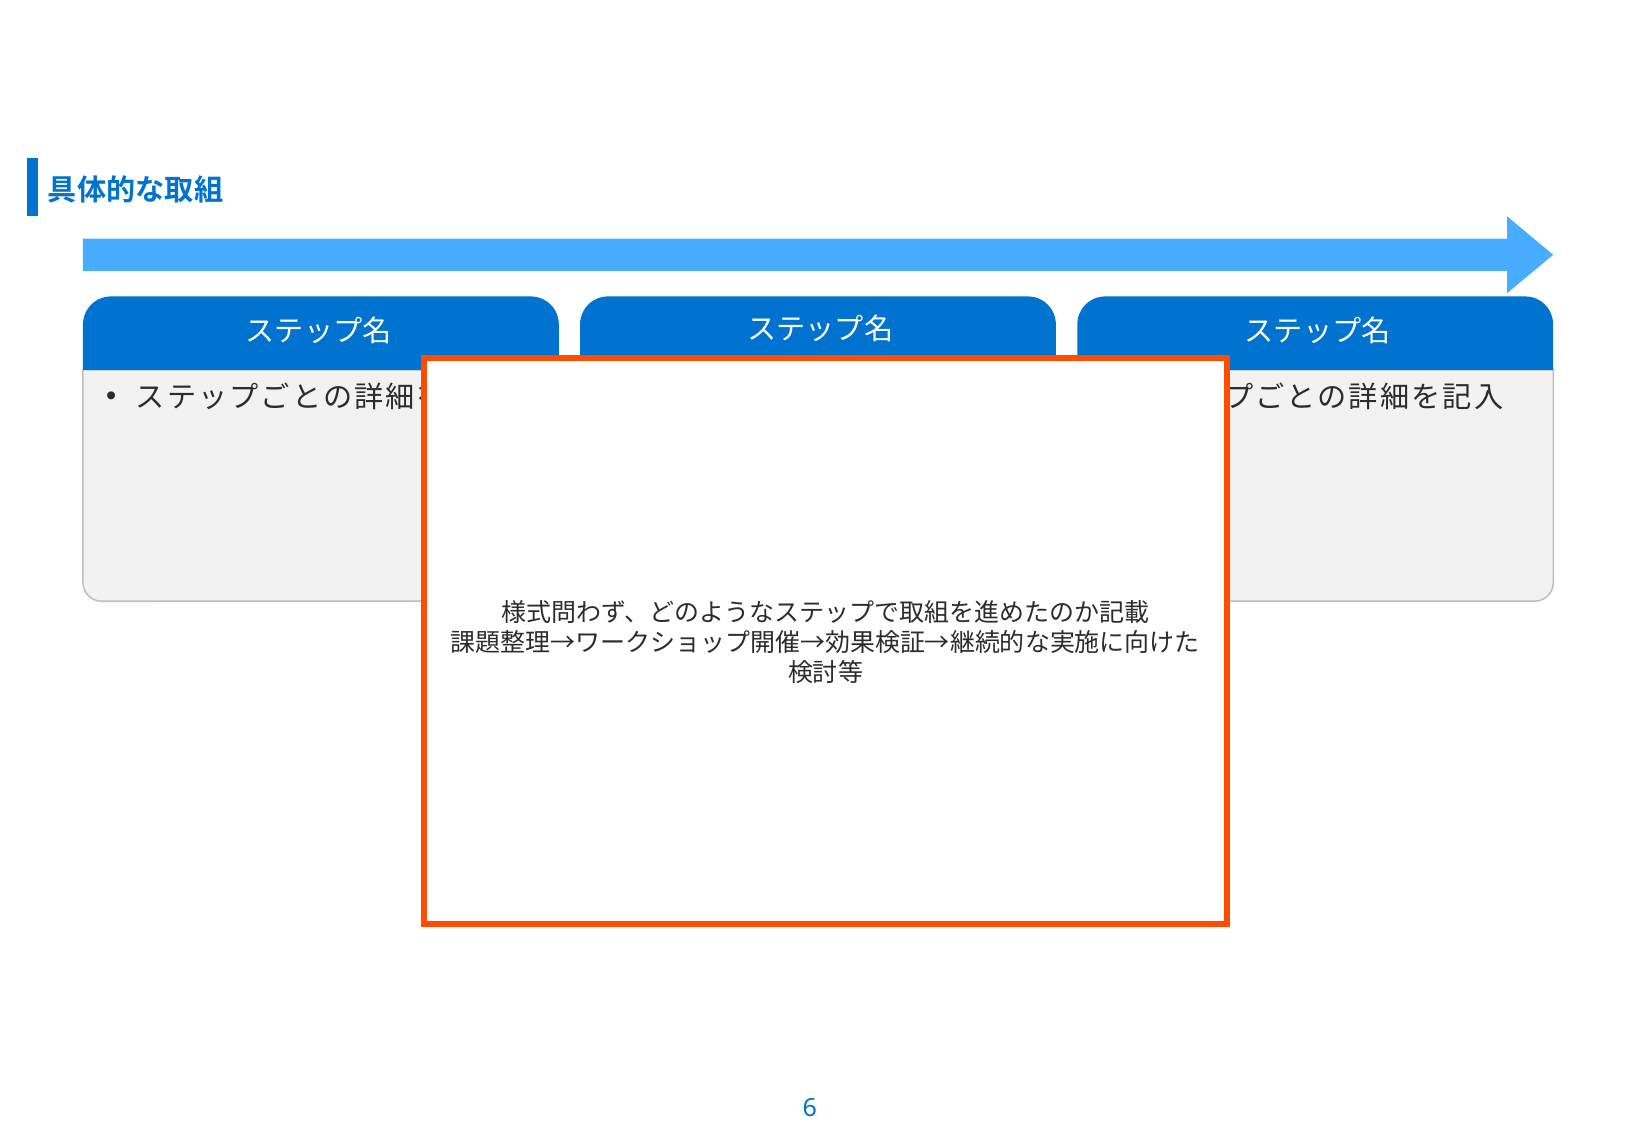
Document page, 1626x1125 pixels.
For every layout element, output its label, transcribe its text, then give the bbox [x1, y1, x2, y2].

text_box ステップ名 [582, 296, 1059, 357]
text_box [1228, 367, 1555, 371]
text_box ステップ名 [80, 297, 557, 367]
text_box ステップごとの詳細を記入 [1228, 371, 1555, 603]
text_box ステップ名 [1079, 297, 1556, 367]
text_box [81, 214, 1555, 296]
text_box ステップごとの詳細を記入 [81, 371, 423, 603]
text_box [81, 367, 423, 371]
text_box 様式問わず、どのようなステップで取組を進めたのか記載 課題整理→ワークショップ開催→効果検証→継続的な実施に向けた検討等 [423, 357, 1228, 925]
